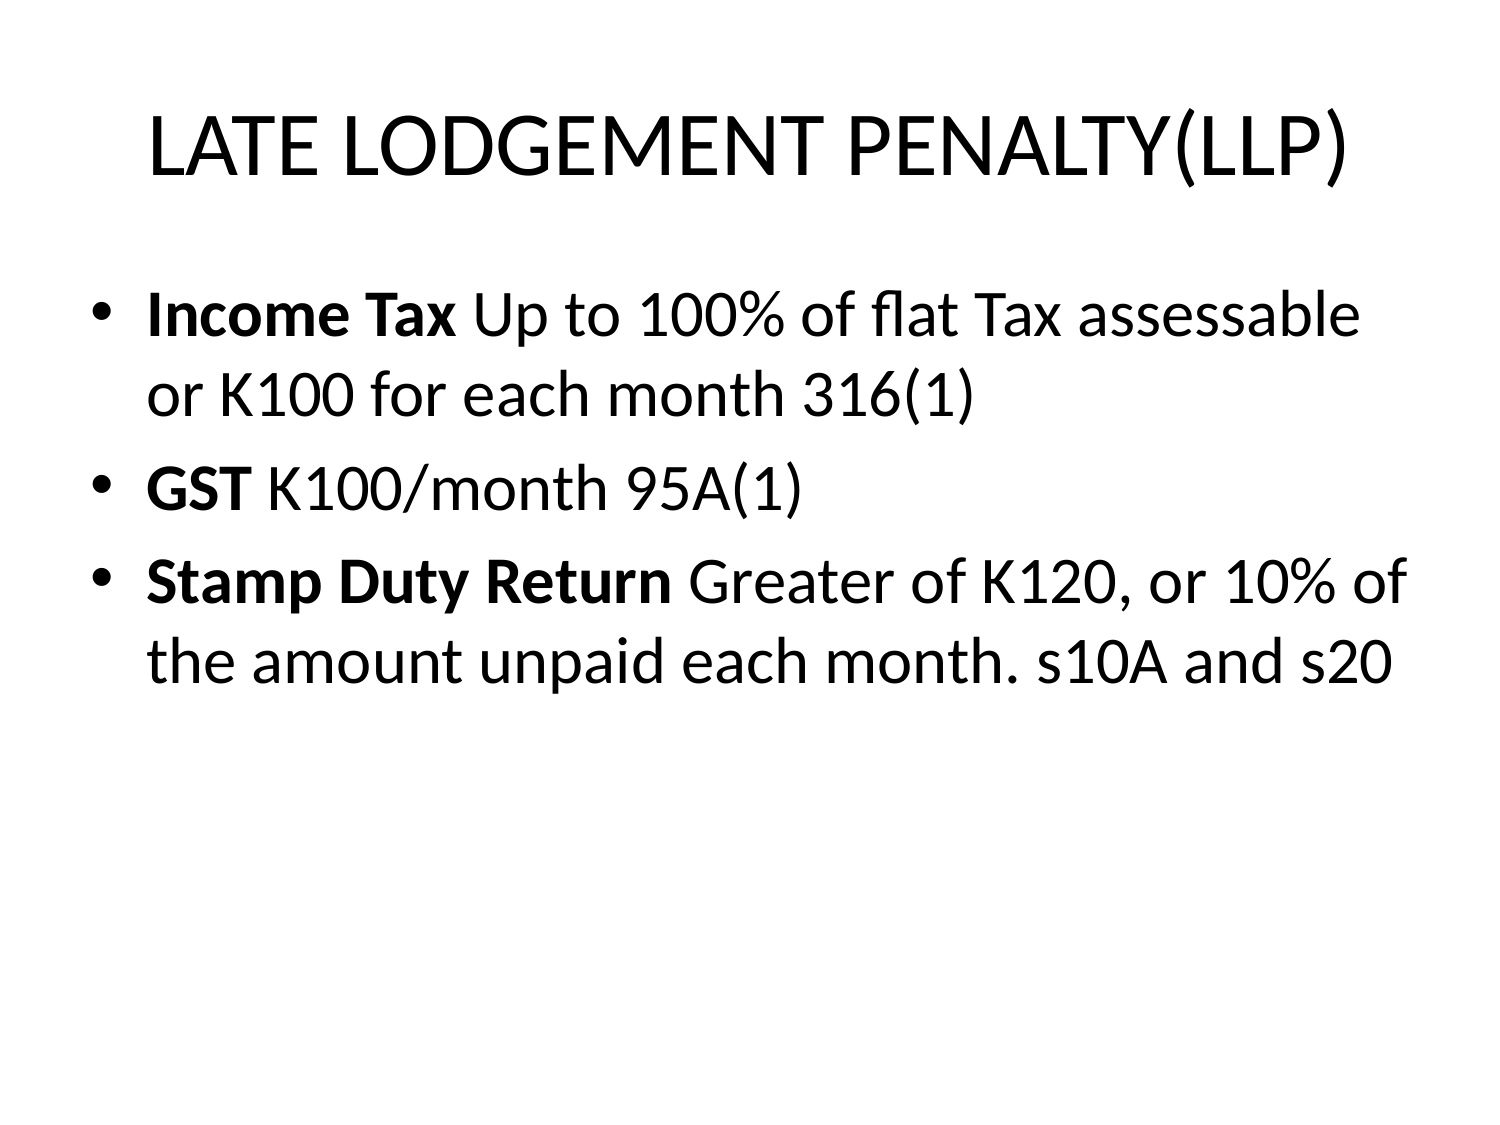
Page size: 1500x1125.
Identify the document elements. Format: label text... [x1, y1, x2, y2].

list Income Tax Up to 100% of flat Tax assessable or K100 for each month 316(1) GST K100/month 95A(1) Stamp Duty Return Greater of K120, or 10% of the amount unpaid each month. s10A and s20 [75, 262, 1425, 1005]
title LATE LODGEMENT PENALTY(LLP) [75, 45, 1425, 233]
